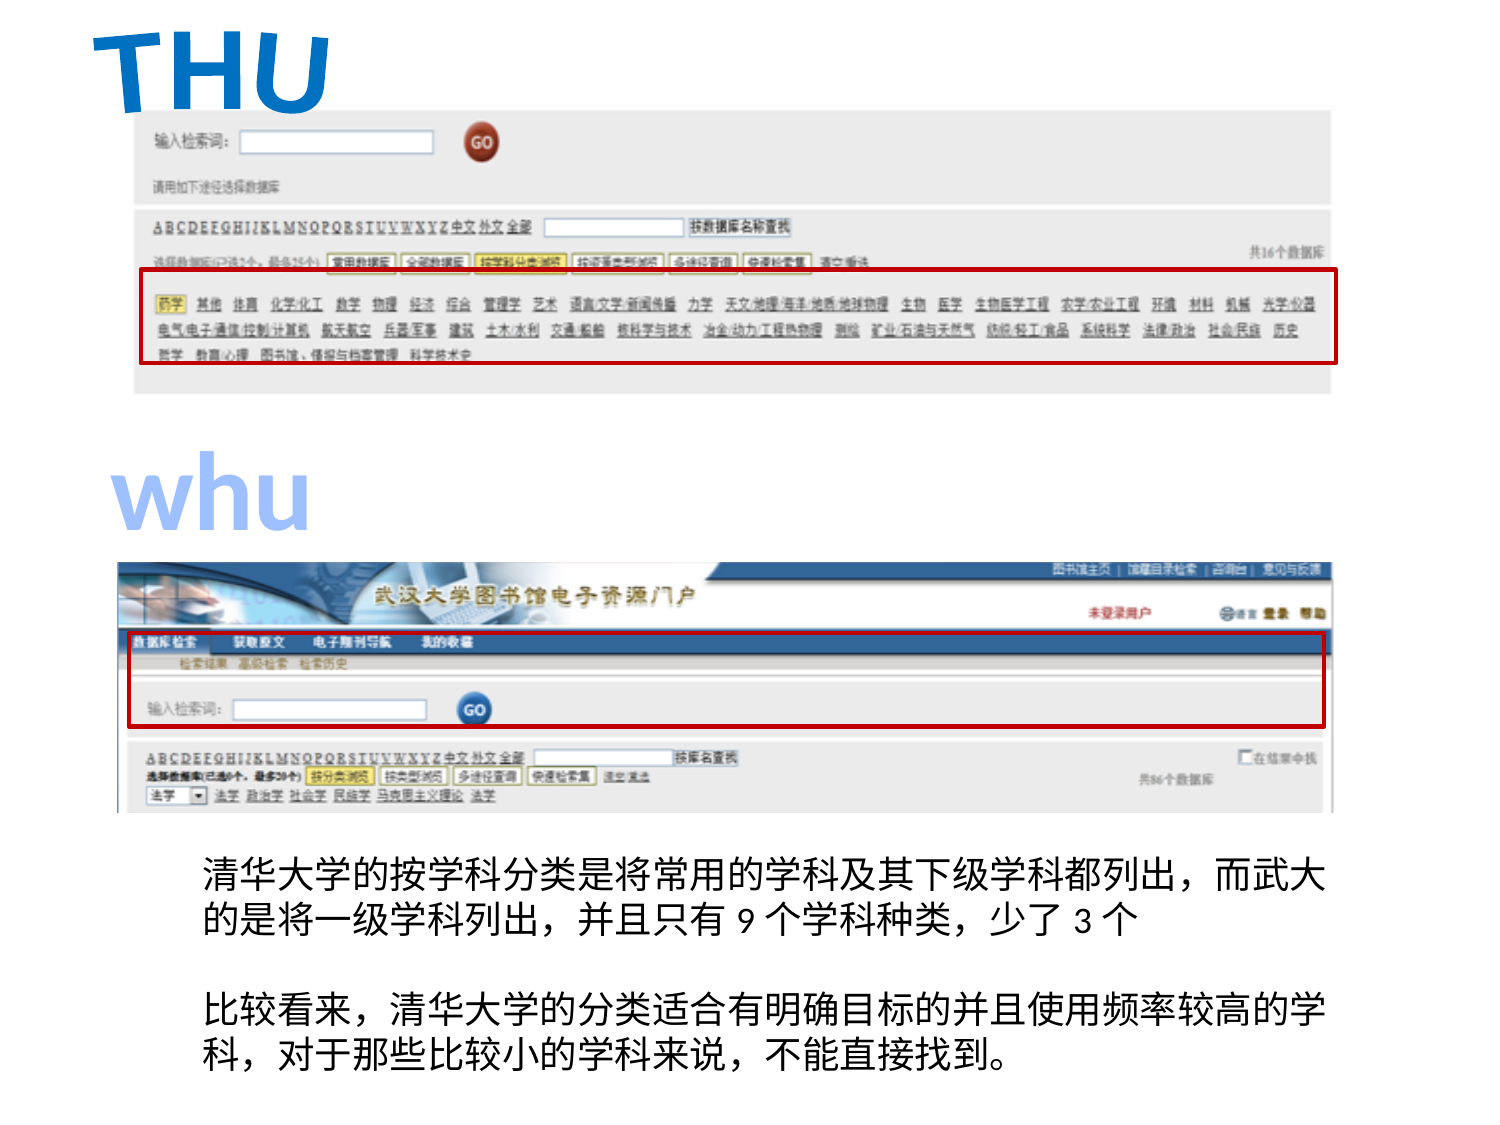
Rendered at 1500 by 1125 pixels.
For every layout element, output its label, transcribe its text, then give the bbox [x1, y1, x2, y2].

text_box 清华大学的按学科分类是将常用的学科及其下级学科都列出，而武大的是将一级学科列出，并且只有9个学科种类，少了3个 比较看来，清华大学的分类适合有明确目标的并且使用频率较高的学科，对于那些比较小的学科来说，不能直接找到。 [187, 843, 1371, 1084]
picture [116, 562, 1337, 813]
text_box whu [94, 410, 330, 561]
picture [128, 105, 1337, 399]
